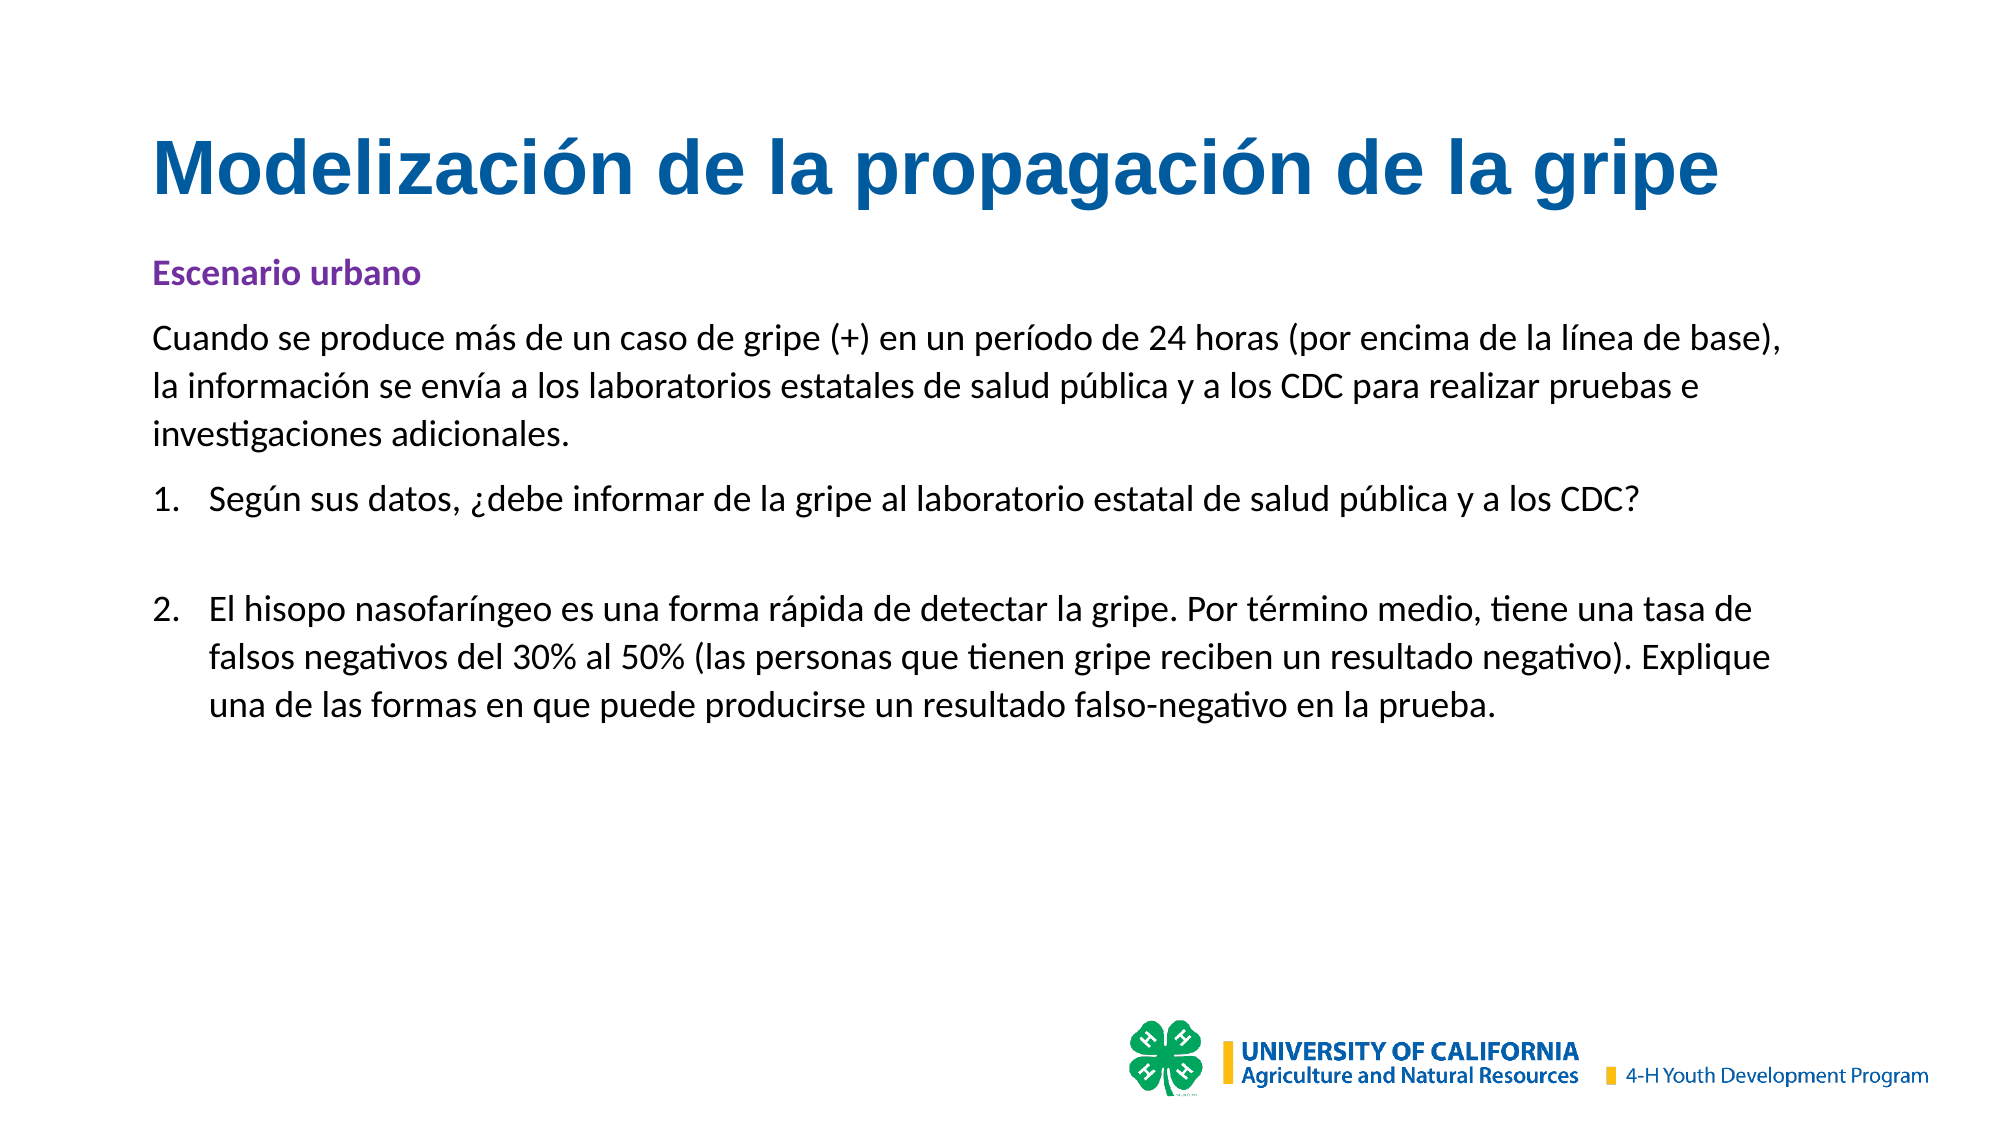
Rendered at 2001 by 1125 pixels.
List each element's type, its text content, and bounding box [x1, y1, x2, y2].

title Modelización de la propagación de la gripe [137, 120, 1863, 300]
picture [1125, 1014, 1935, 1100]
text_box Escenario urbano Cuando se produce más de un caso de gripe (+) en un período de 24 horas (por encima de la línea de base), la información se envía a los laboratorios estatales de salud pública y a los CDC para realizar pruebas e investigaciones adicionales. Según sus datos, ¿debe informar de la gripe al laboratorio estatal de salud pública y a los CDC? El hisopo nasofaríngeo es una forma rápida de detectar la gripe. Por término medio, tiene una tasa de falsos negativos del 30% al 50% (las personas que tienen gripe reciben un resultado negativo). Explique una de las formas en que puede producirse un resultado falso-negativo en la prueba. [137, 237, 1824, 795]
